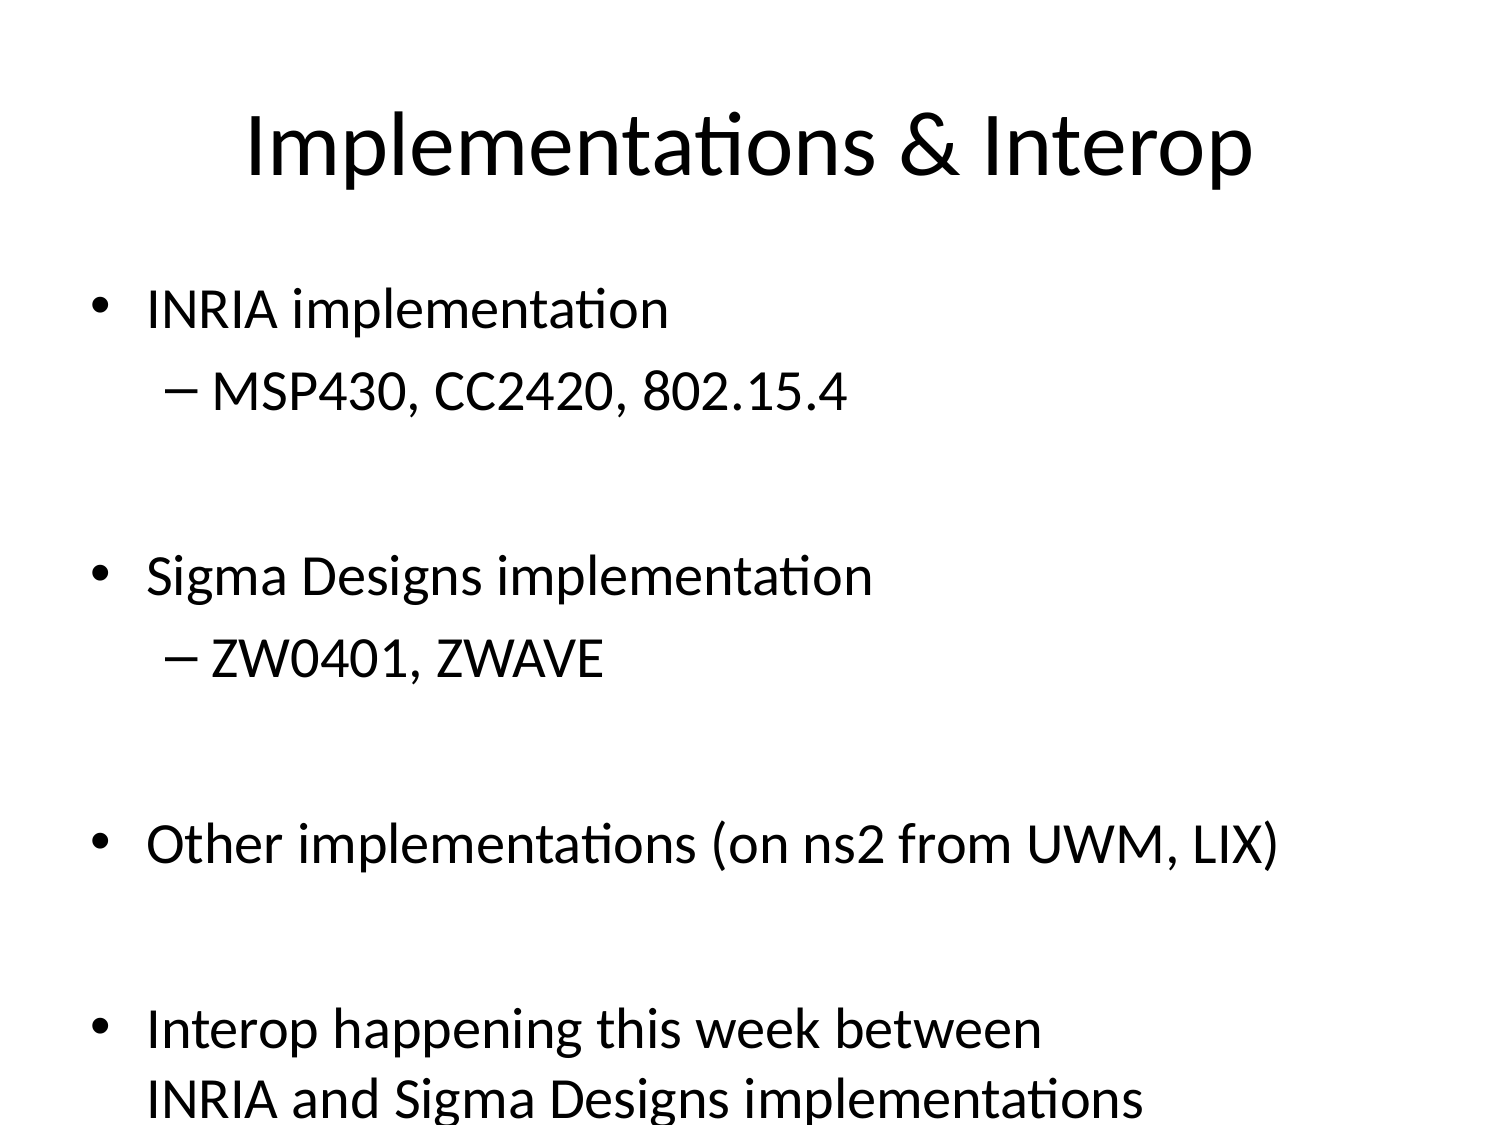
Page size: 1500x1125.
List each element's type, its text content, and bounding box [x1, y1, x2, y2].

list INRIA implementation MSP430, CC2420, 802.15.4 Sigma Designs implementation ZW0401, ZWAVE Other implementations (on ns2 from UWM, LIX) Interop happening this week between INRIA and Sigma Designs implementations [75, 262, 1425, 1125]
title Implementations & Interop [75, 45, 1425, 233]
